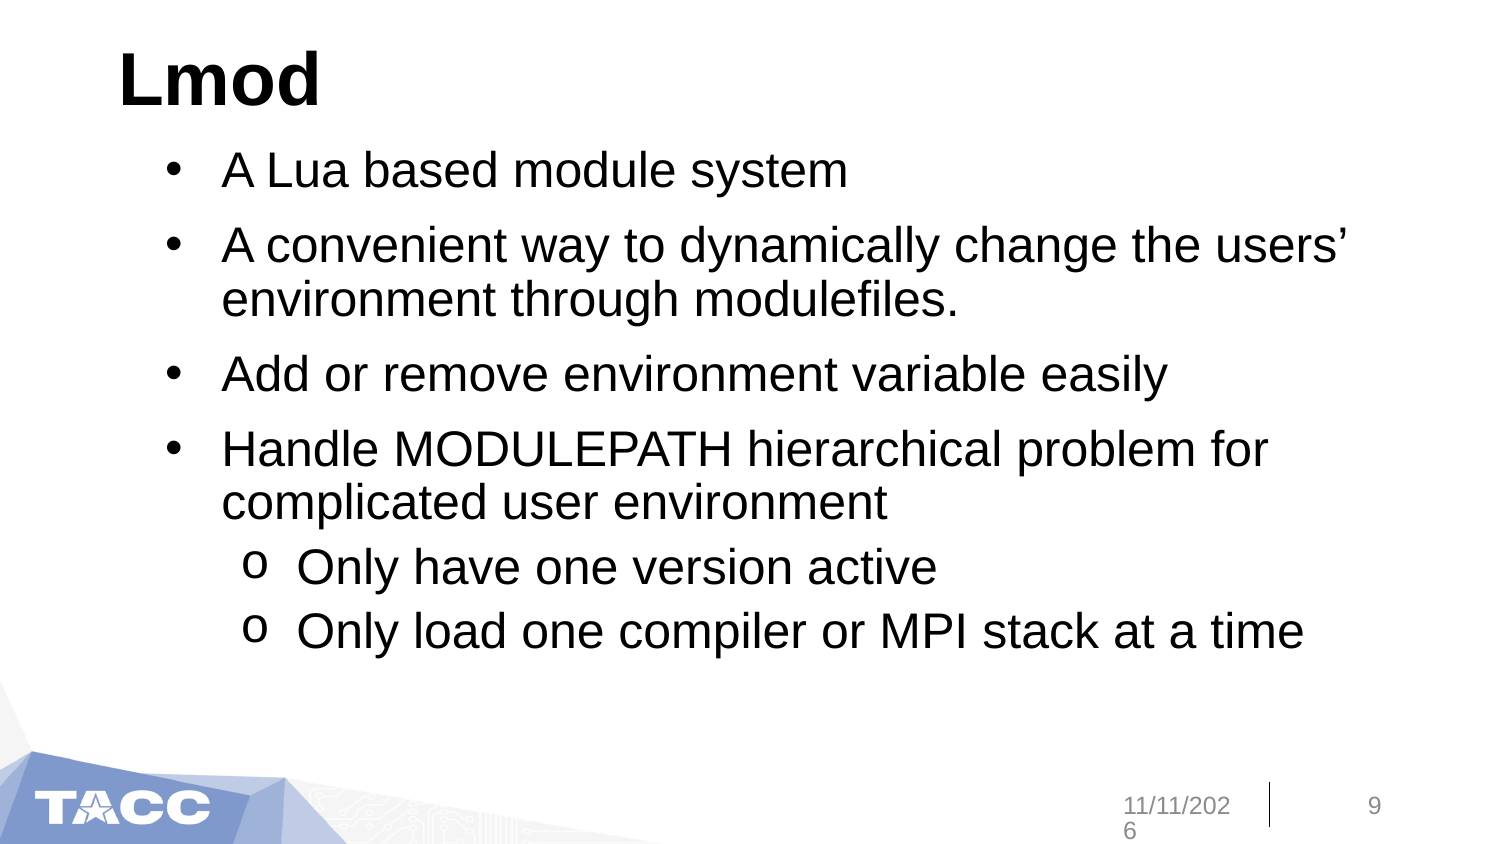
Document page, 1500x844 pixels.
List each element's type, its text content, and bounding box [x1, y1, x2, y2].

title Lmod [103, 0, 1397, 164]
slide_number 9 [1284, 782, 1397, 827]
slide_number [1108, 782, 1255, 827]
picture [0, 0, 1500, 844]
list A Lua based module system A convenient way to dynamically change the users’ environment through modulefiles. Add or remove environment variable easily Handle MODULEPATH hierarchical problem for complicated user environment Only have one version active Only load one compiler or MPI stack at a time [150, 136, 1444, 673]
